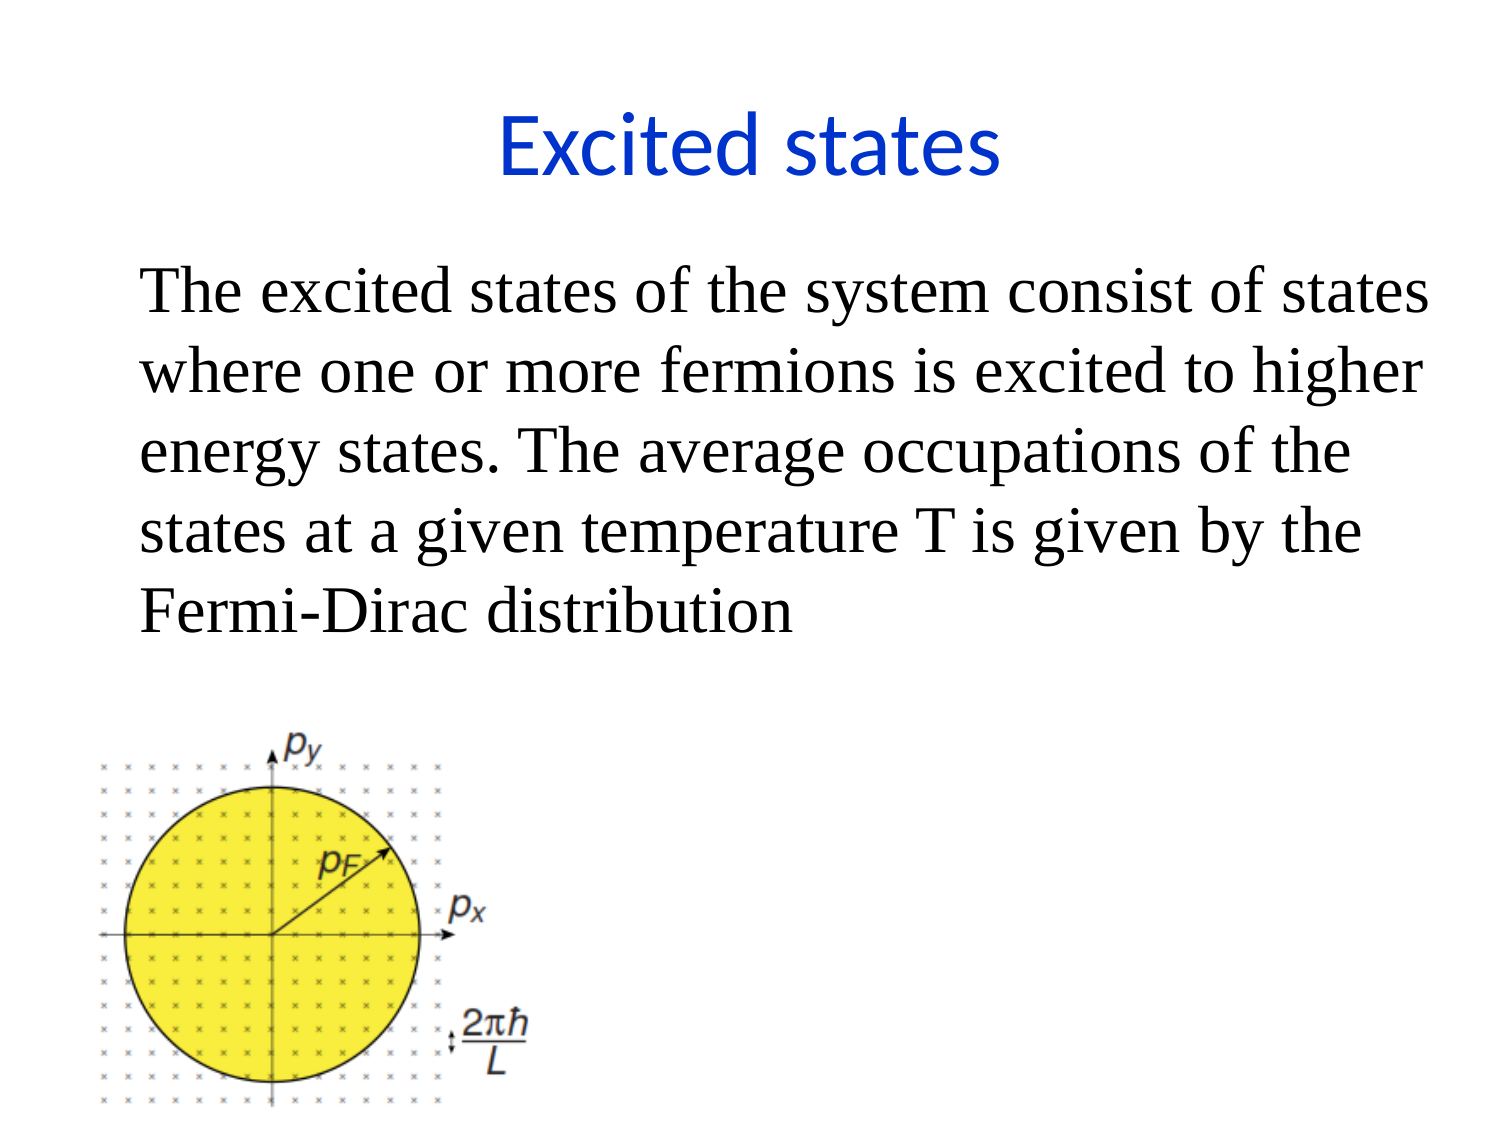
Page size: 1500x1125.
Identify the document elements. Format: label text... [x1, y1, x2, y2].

picture [74, 705, 535, 1123]
title Excited states [75, 45, 1425, 233]
text_box The excited states of the system consist of states where one or more fermions is excited to higher energy states. The average occupations of the states at a given temperature T is given by the Fermi-Dirac distribution [124, 238, 1463, 653]
